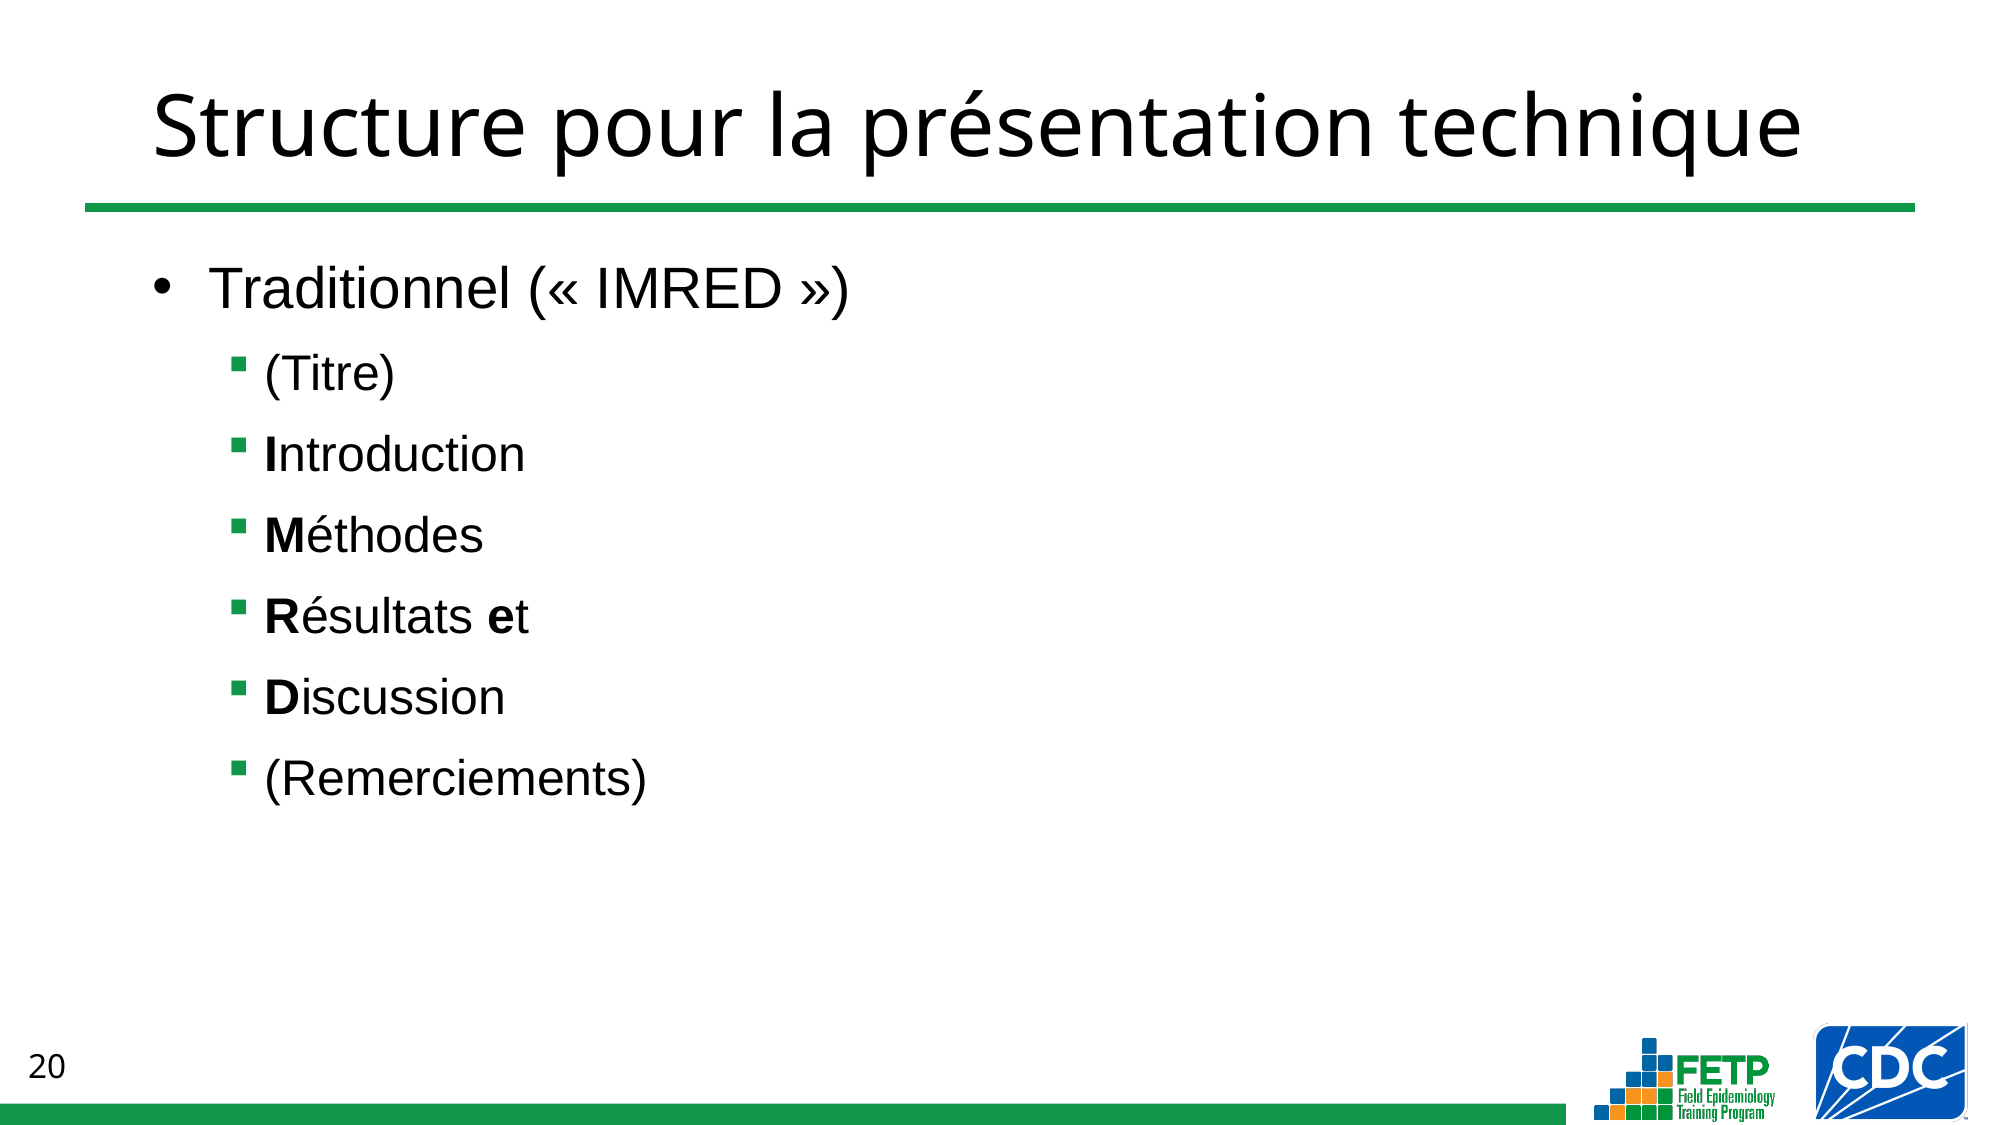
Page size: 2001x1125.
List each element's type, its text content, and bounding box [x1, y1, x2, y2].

picture [1813, 1023, 1968, 1122]
picture [1594, 1038, 1775, 1122]
list Traditionnel (« IMRED ») (Titre) Introduction Méthodes Résultats et Discussion (Remerciements) [137, 242, 1863, 1004]
title Structure pour la présentation technique [137, 75, 1863, 207]
